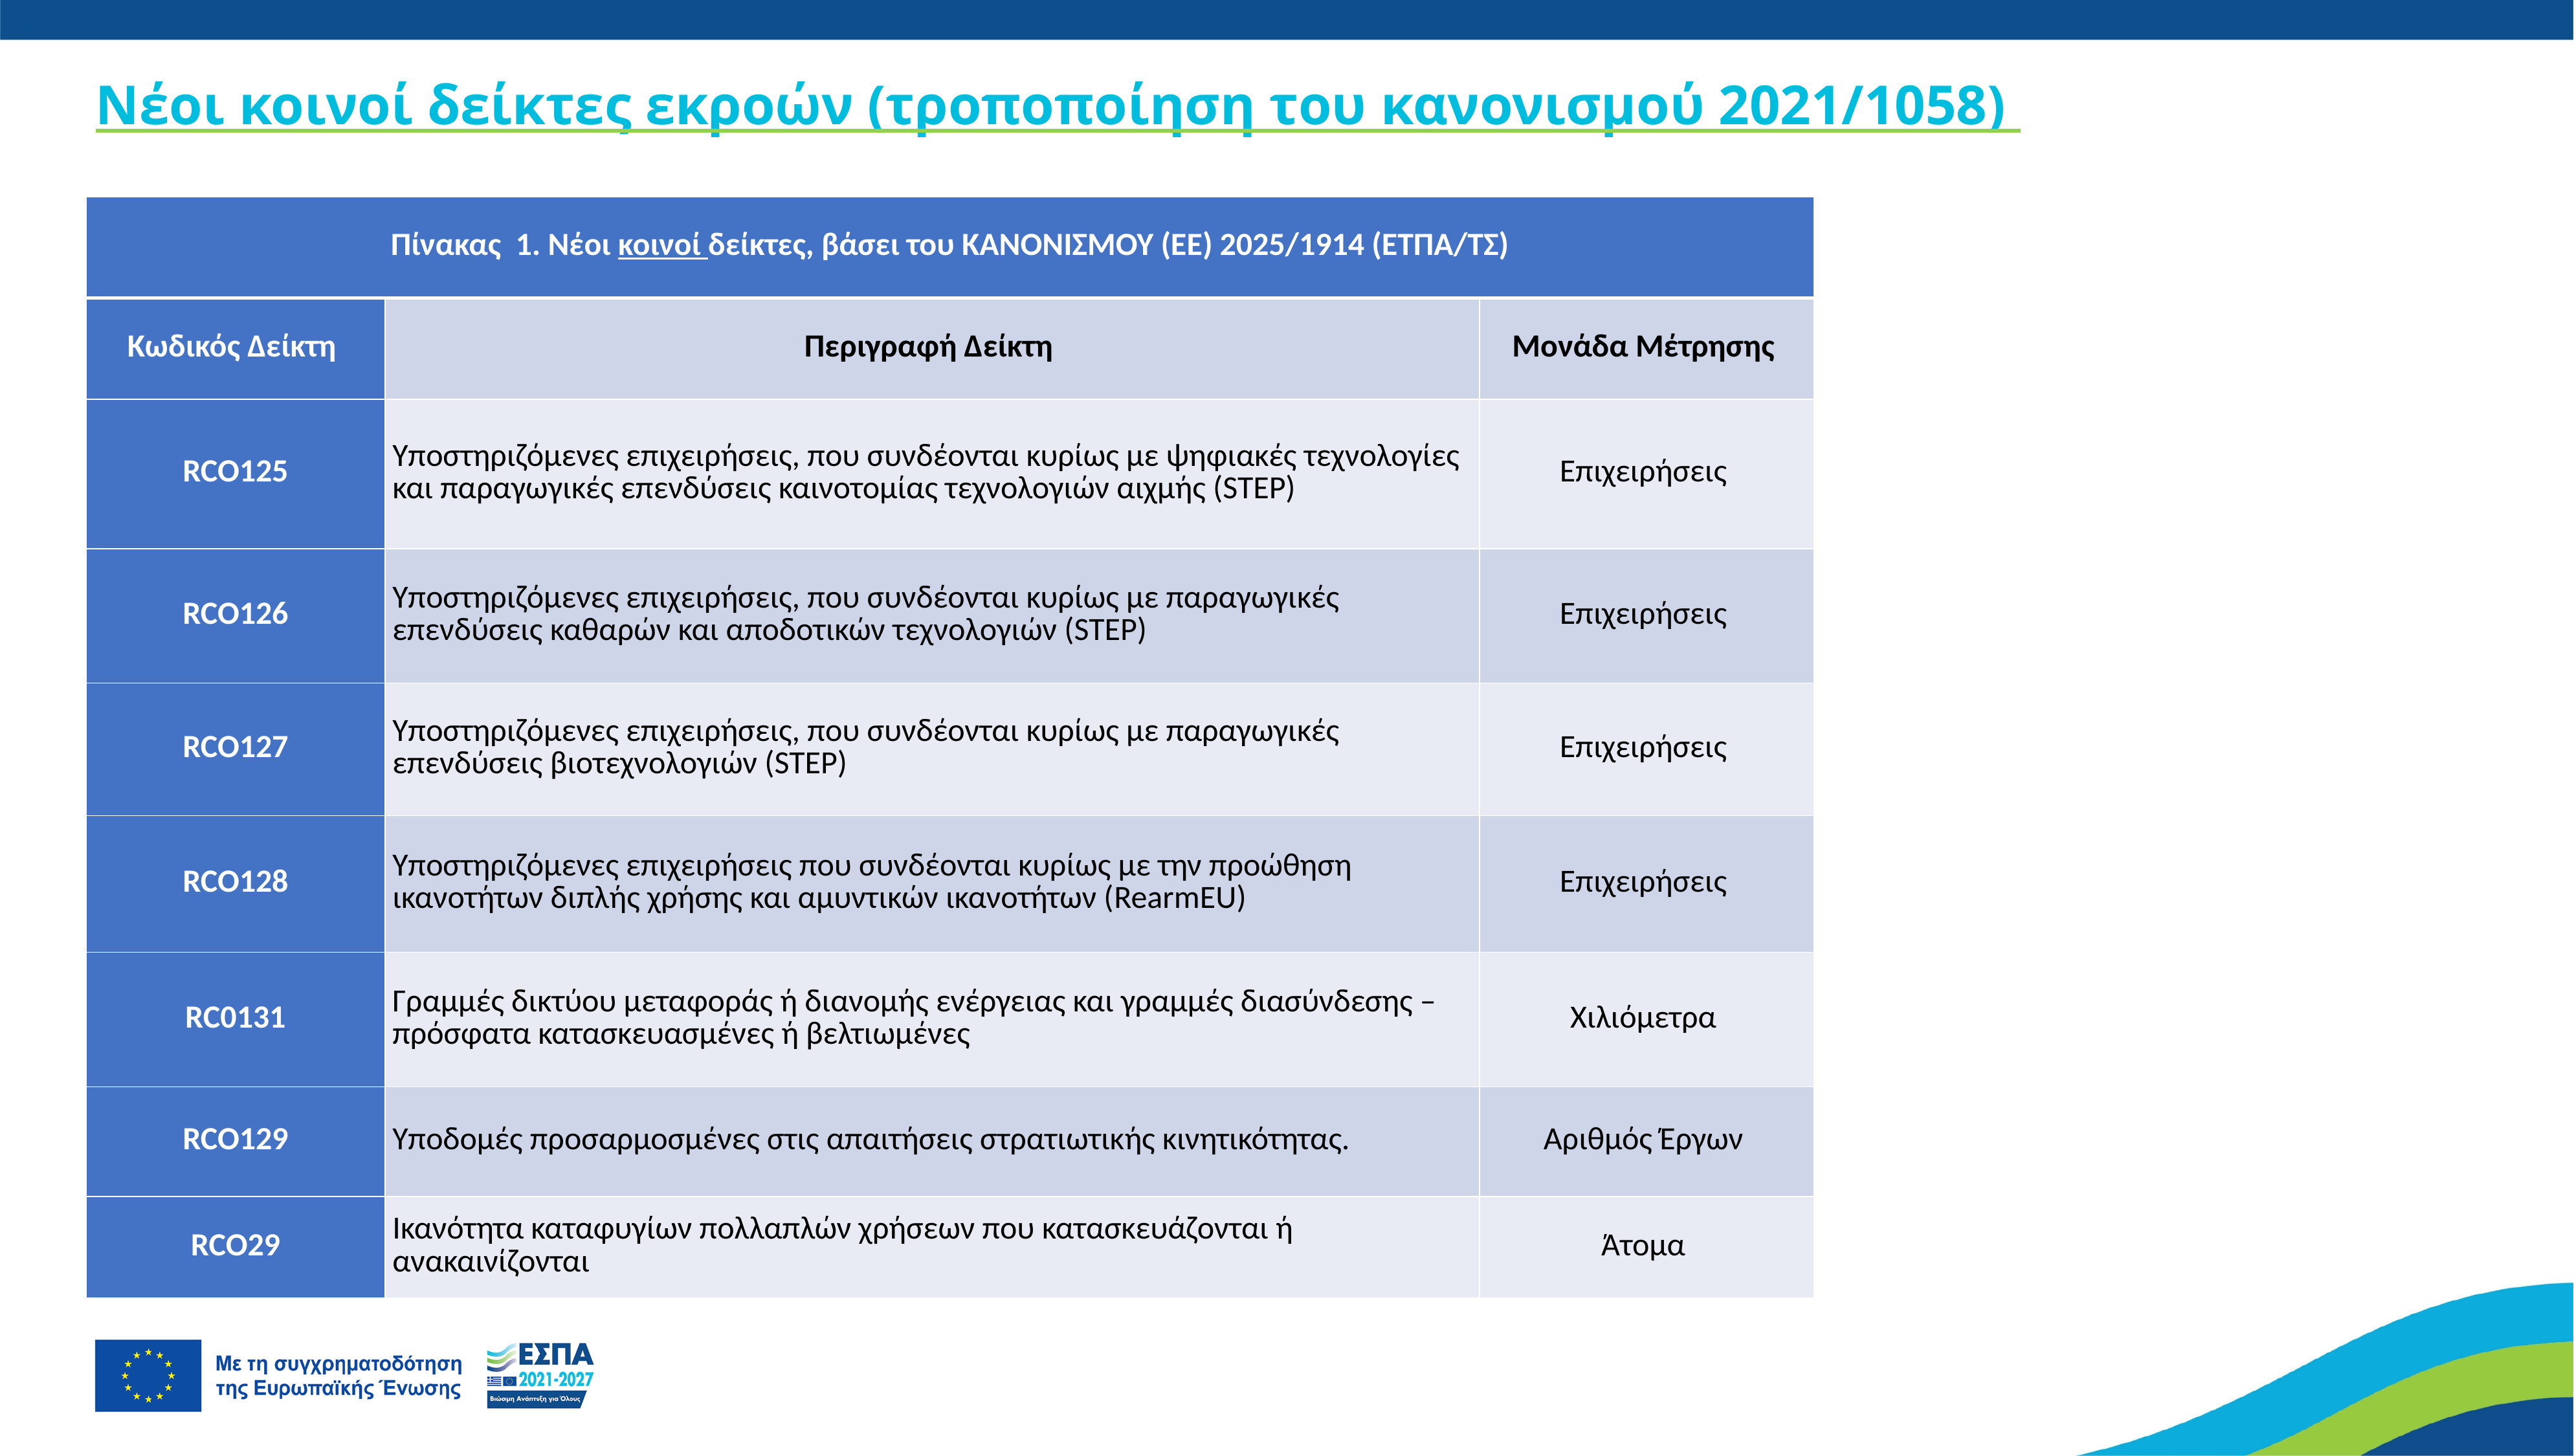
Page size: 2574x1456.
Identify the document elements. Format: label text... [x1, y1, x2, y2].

table_cell Χιλιόμετρα [1480, 953, 1814, 1086]
table_cell RCO128 [87, 816, 384, 952]
table_cell RCO129 [87, 1087, 384, 1196]
table_cell Υποστηριζόμενες επιχειρήσεις, που συνδέονται κυρίως με παραγωγικές επενδύσεις καθαρών και αποδοτικών τεχνολογιών (STEP) [386, 549, 1479, 683]
table_cell Αριθμός Έργων [1480, 1087, 1814, 1196]
table_cell Υποστηριζόμενες επιχειρήσεις, που συνδέονται κυρίως με παραγωγικές επενδύσεις βιοτεχνολογιών (STEP) [386, 683, 1479, 815]
table_cell Επιχειρήσεις [1480, 400, 1814, 548]
table_cell Υποστηριζόμενες επιχειρήσεις, που συνδέονται κυρίως με ψηφιακές τεχνολογίες και παραγωγικές επενδύσεις καινοτομίας τεχνολογιών αιχμής (STEP) [386, 400, 1479, 548]
table_cell Επιχειρήσεις [1480, 549, 1814, 683]
title Νέοι κοινοί δείκτες εκροών (τροποποίηση του κανονισμού 2021/1058) [85, 61, 2236, 153]
table_cell Περιγραφή Δείκτη [386, 300, 1479, 399]
table_cell Άτομα [1480, 1197, 1814, 1297]
table_cell RC0131 [87, 953, 384, 1086]
table_cell Μονάδα Μέτρησης [1480, 300, 1814, 399]
table_cell Ικανότητα καταφυγίων πολλαπλών χρήσεων που κατασκευάζονται ή ανακαινίζονται [386, 1197, 1479, 1297]
picture [0, 0, 2573, 1456]
table_cell RCO127 [87, 683, 384, 815]
table_cell Υποστηριζόμενες επιχειρήσεις που συνδέονται κυρίως με την προώθηση ικανοτήτων διπλής χρήσης και αμυντικών ικανοτήτων (RearmEU) [386, 816, 1479, 952]
table_cell Επιχειρήσεις [1480, 816, 1814, 952]
table_cell RCO29 [87, 1197, 384, 1297]
table_cell RCO126 [87, 549, 384, 683]
table_cell Κωδικός Δείκτη [87, 300, 384, 399]
table_header Πίνακας 1. Νέοι κοινοί δείκτες, βάσει του ΚΑΝΟΝΙΣΜΟΥ (ΕΕ) 2025/1914 (ΕΤΠΑ/ΤΣ) [87, 197, 1814, 296]
table_cell Υποδομές προσαρμοσμένες στις απαιτήσεις στρατιωτικής κινητικότητας. [386, 1087, 1479, 1196]
table_cell RCO125 [87, 400, 384, 548]
picture [2087, 1341, 2573, 1456]
table_cell Επιχειρήσεις [1480, 683, 1814, 815]
table_cell Γραμμές δικτύου μεταφοράς ή διανομής ενέργειας και γραμμές διασύνδεσης – πρόσφατα κατασκευασμένες ή βελτιωμένες [386, 953, 1479, 1086]
